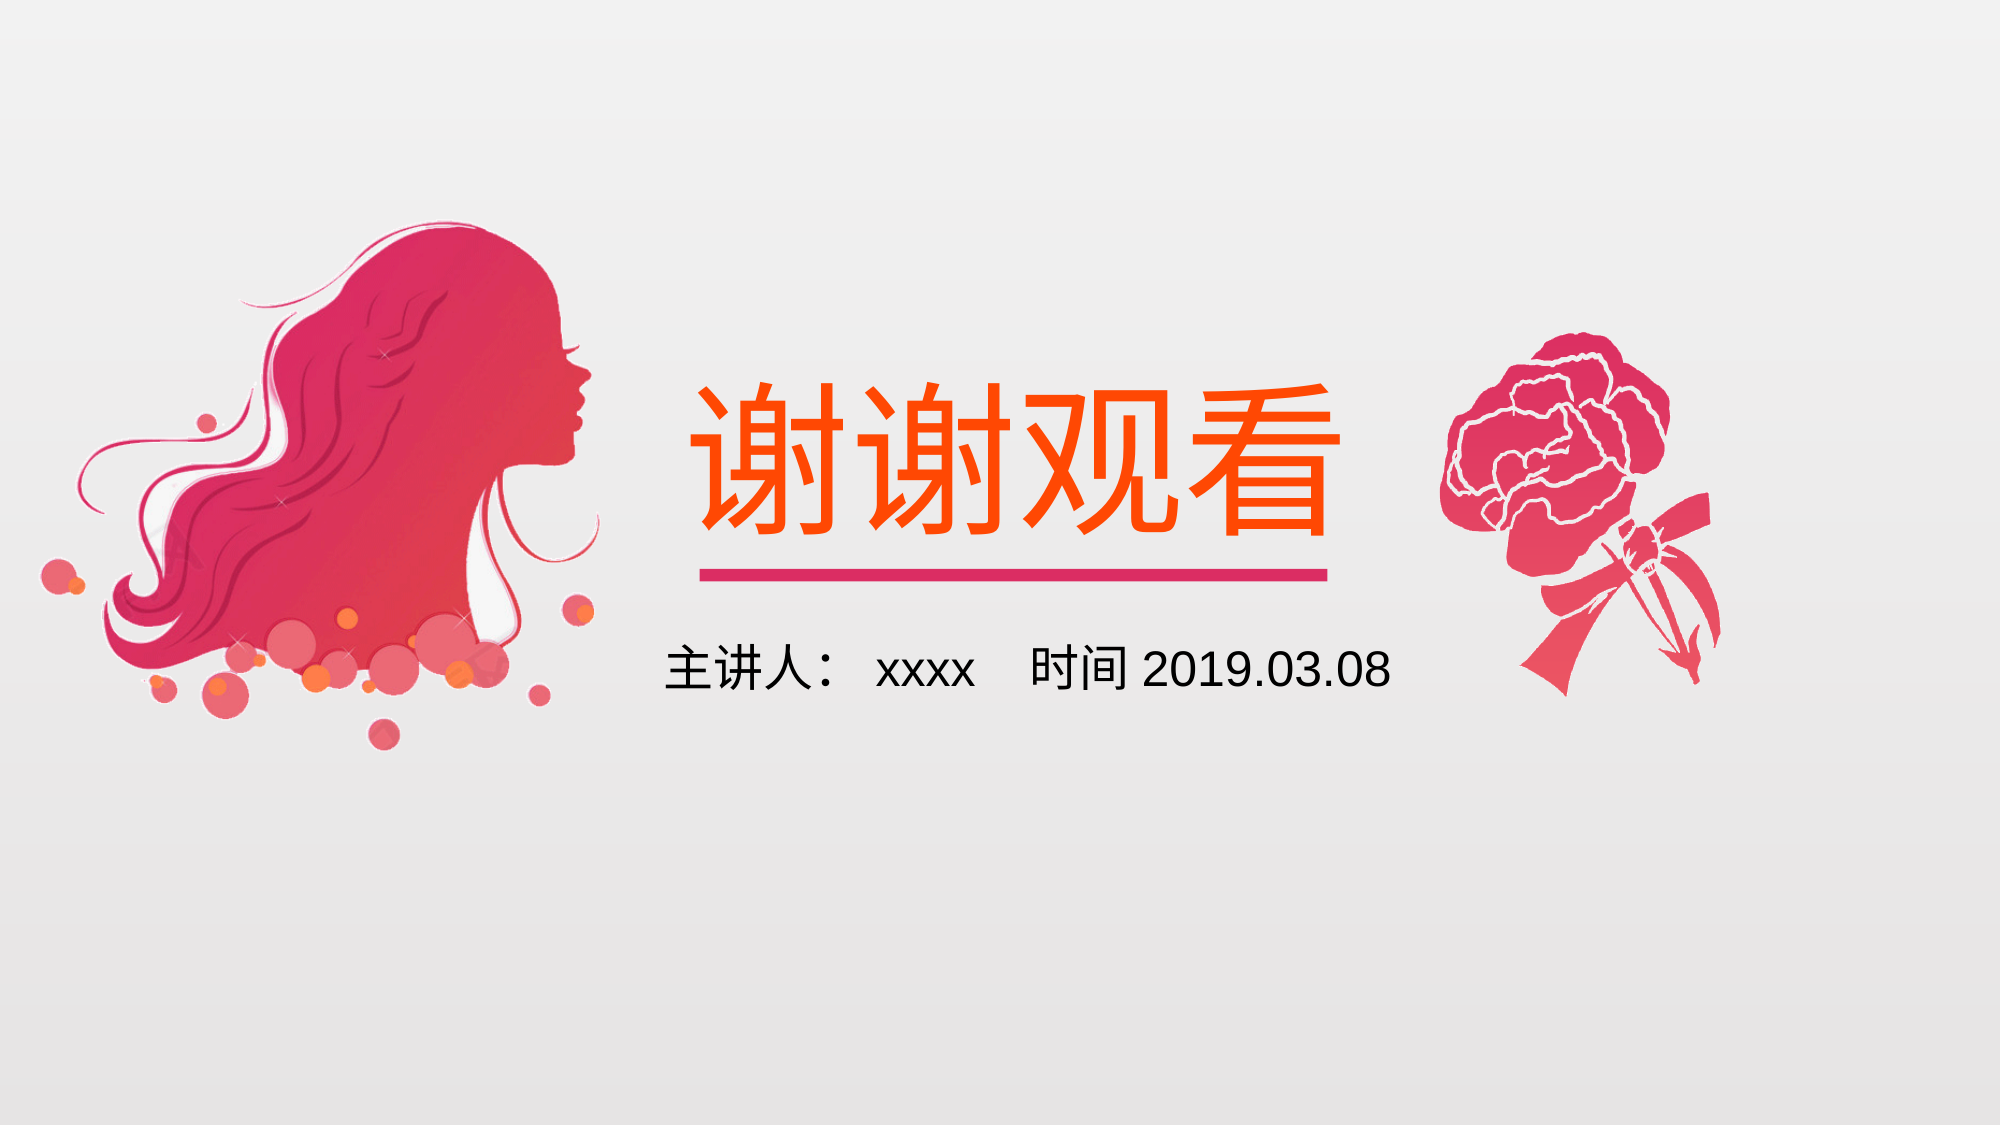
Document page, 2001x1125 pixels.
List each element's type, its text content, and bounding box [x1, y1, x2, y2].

text_box [709, 568, 1328, 582]
picture [0, 171, 709, 803]
text_box 谢谢观看 [709, 348, 1369, 564]
text_box 主讲人：xxxx 时间2019.03.08 [709, 629, 1369, 705]
picture [1369, 305, 1783, 713]
